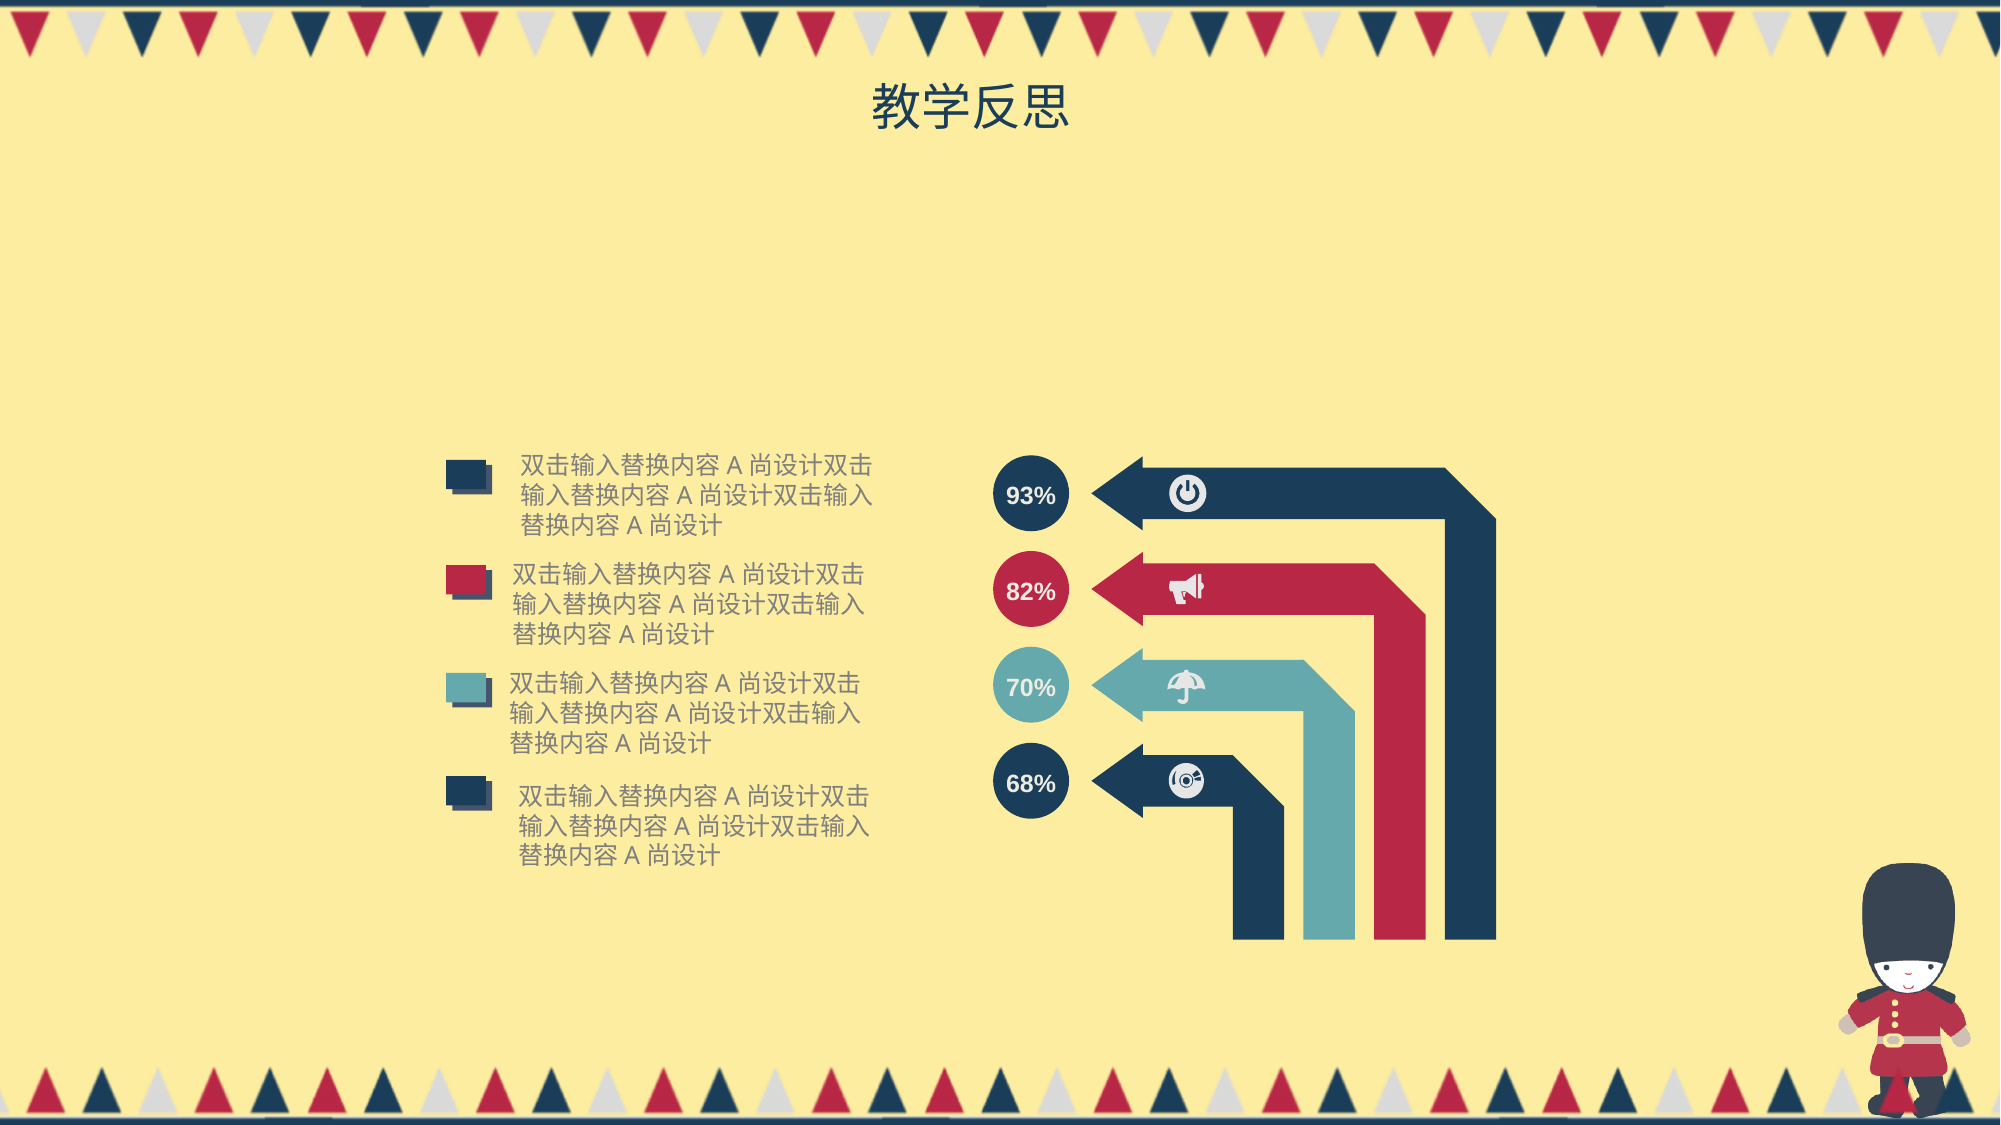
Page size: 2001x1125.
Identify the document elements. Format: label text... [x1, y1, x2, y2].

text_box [446, 776, 493, 811]
picture [0, 0, 2001, 77]
text_box 双击输入替换内容A尚设计双击输入替换内容A尚设计双击输入替换内容A尚设计 [505, 441, 912, 547]
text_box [990, 455, 1497, 940]
text_box 双击输入替换内容A尚设计双击输入替换内容A尚设计双击输入替换内容A尚设计 [498, 551, 905, 656]
text_box 双击输入替换内容A尚设计双击输入替换内容A尚设计双击输入替换内容A尚设计 [494, 660, 901, 765]
picture [0, 1048, 2001, 1125]
text_box 双击输入替换内容A尚设计双击输入替换内容A尚设计双击输入替换内容A尚设计 [503, 772, 910, 878]
picture [1827, 837, 2001, 1047]
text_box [990, 742, 1285, 940]
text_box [446, 565, 493, 600]
text_box 教学反思 [678, 67, 1264, 143]
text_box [446, 672, 493, 708]
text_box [446, 459, 493, 495]
